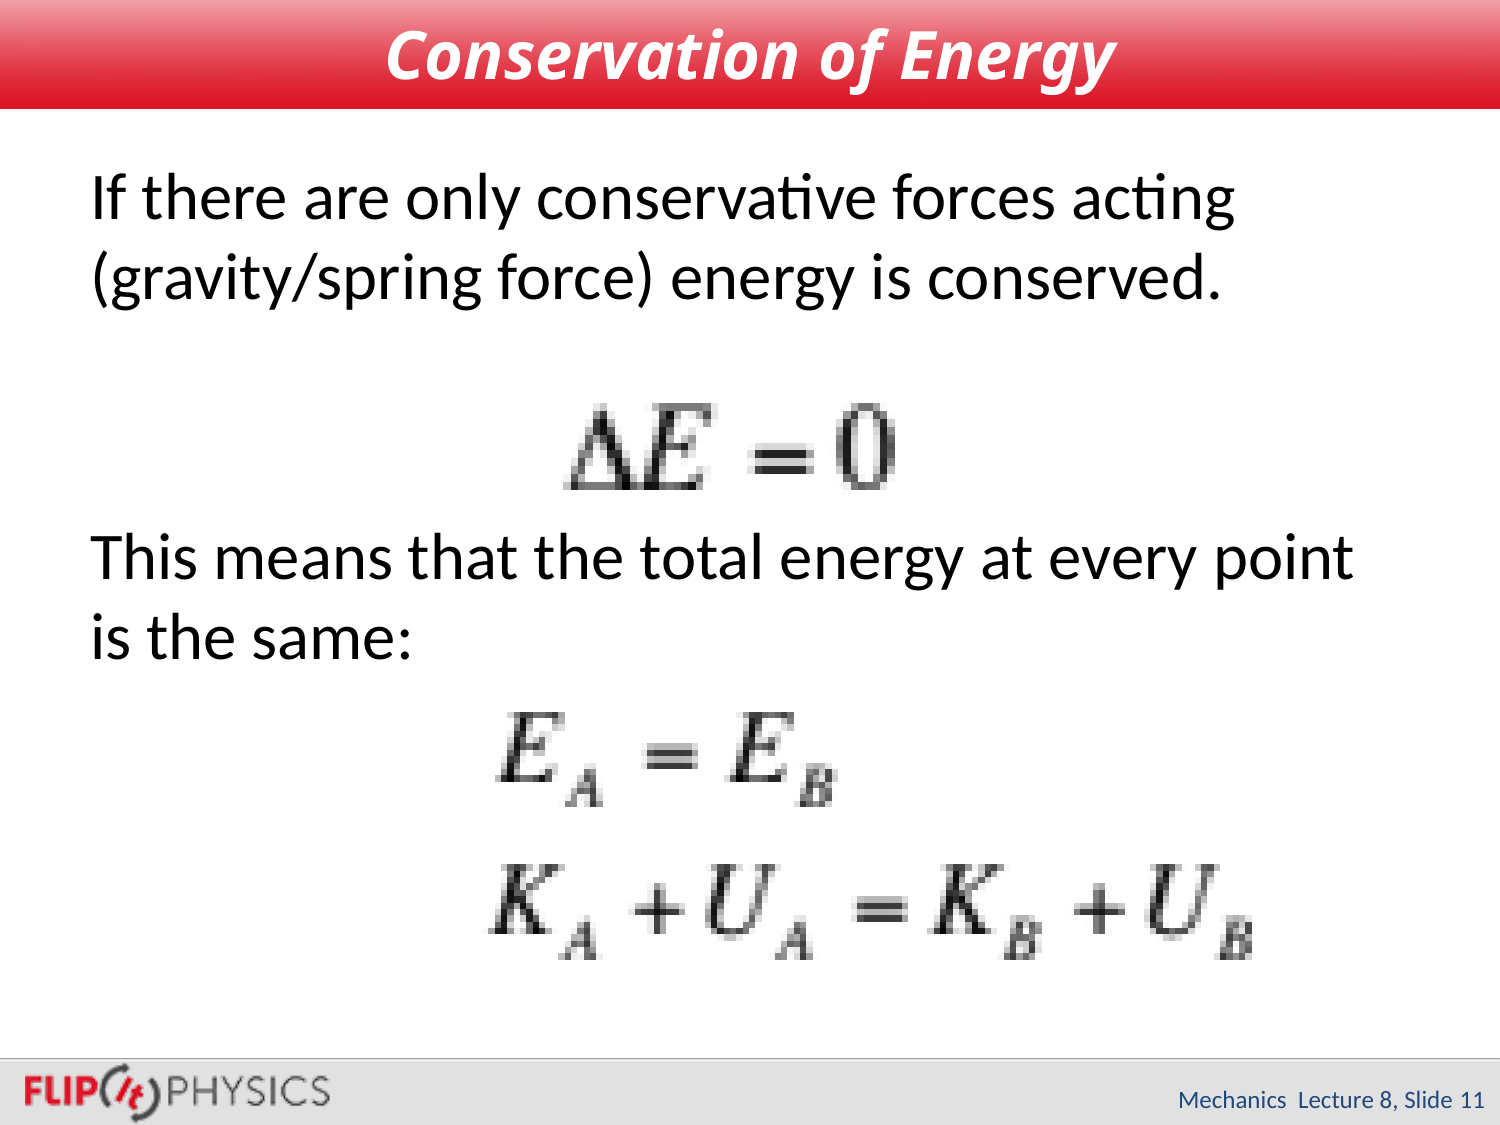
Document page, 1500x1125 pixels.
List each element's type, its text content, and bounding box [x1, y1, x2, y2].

picture [0, 0, 1500, 109]
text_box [476, 693, 1253, 968]
slide_number Mechanics Lecture 8, Slide 11 [1100, 1071, 1500, 1125]
title Conservation of Energy [75, 15, 1425, 91]
list If there are only conservative forces acting (gravity/spring force) energy is conserved. This means that the total energy at every point is the same: [75, 145, 1425, 888]
picture [0, 1058, 1500, 1125]
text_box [549, 396, 896, 491]
